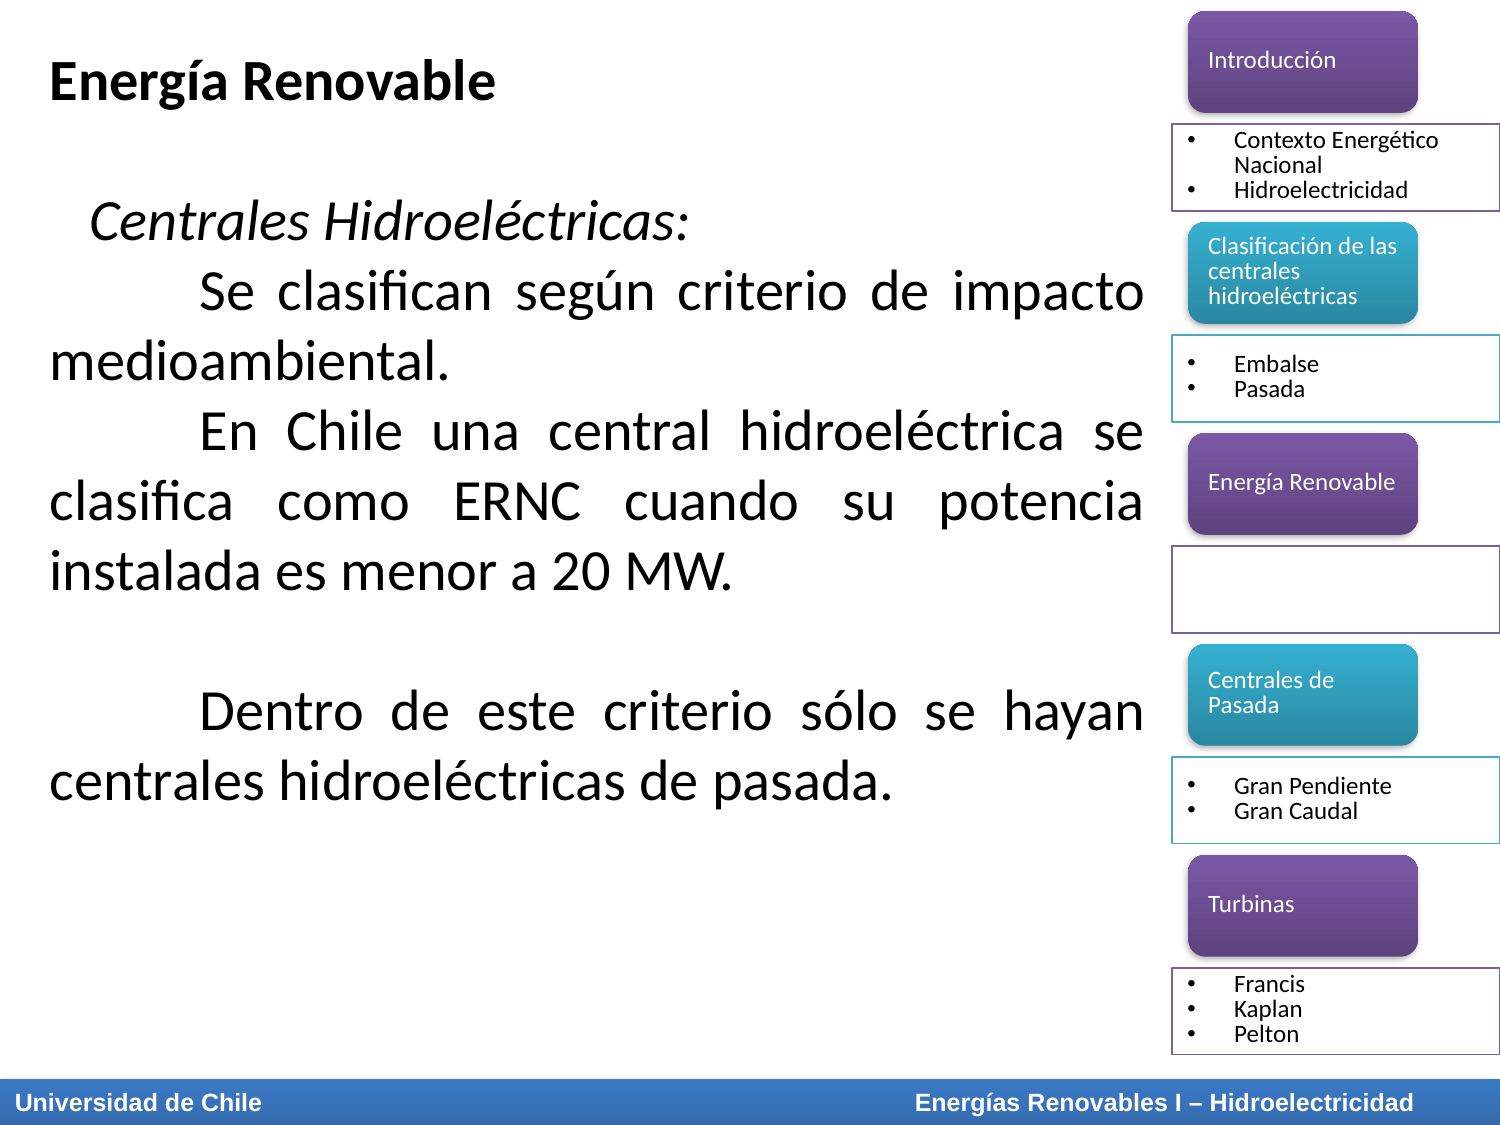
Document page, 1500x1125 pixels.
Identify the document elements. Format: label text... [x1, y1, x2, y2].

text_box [1171, 0, 1500, 1055]
text_box Energía Renovable Centrales Hidroeléctricas: Se clasifican según criterio de impacto medioambiental. En Chile una central hidroeléctrica se clasifica como ERNC cuando su potencia instalada es menor a 20 MW. Dentro de este criterio sólo se hayan centrales hidroeléctricas de pasada. [35, 107, 1161, 1077]
text_box [0, 0, 1169, 75]
text_box Energía Renovable Centrales Hidroeléctricas: Se clasifican según criterio de impacto medioambiental. En Chile una central hidroeléctrica se clasifica como ERNC cuando su potencia instalada es menor a 20 MW. Dentro de este criterio sólo se hayan centrales hidroeléctricas de pasada. [35, 75, 1161, 106]
text_box Universidad de Chile Energías Renovables I – Hidroelectricidad [0, 1079, 1500, 1125]
